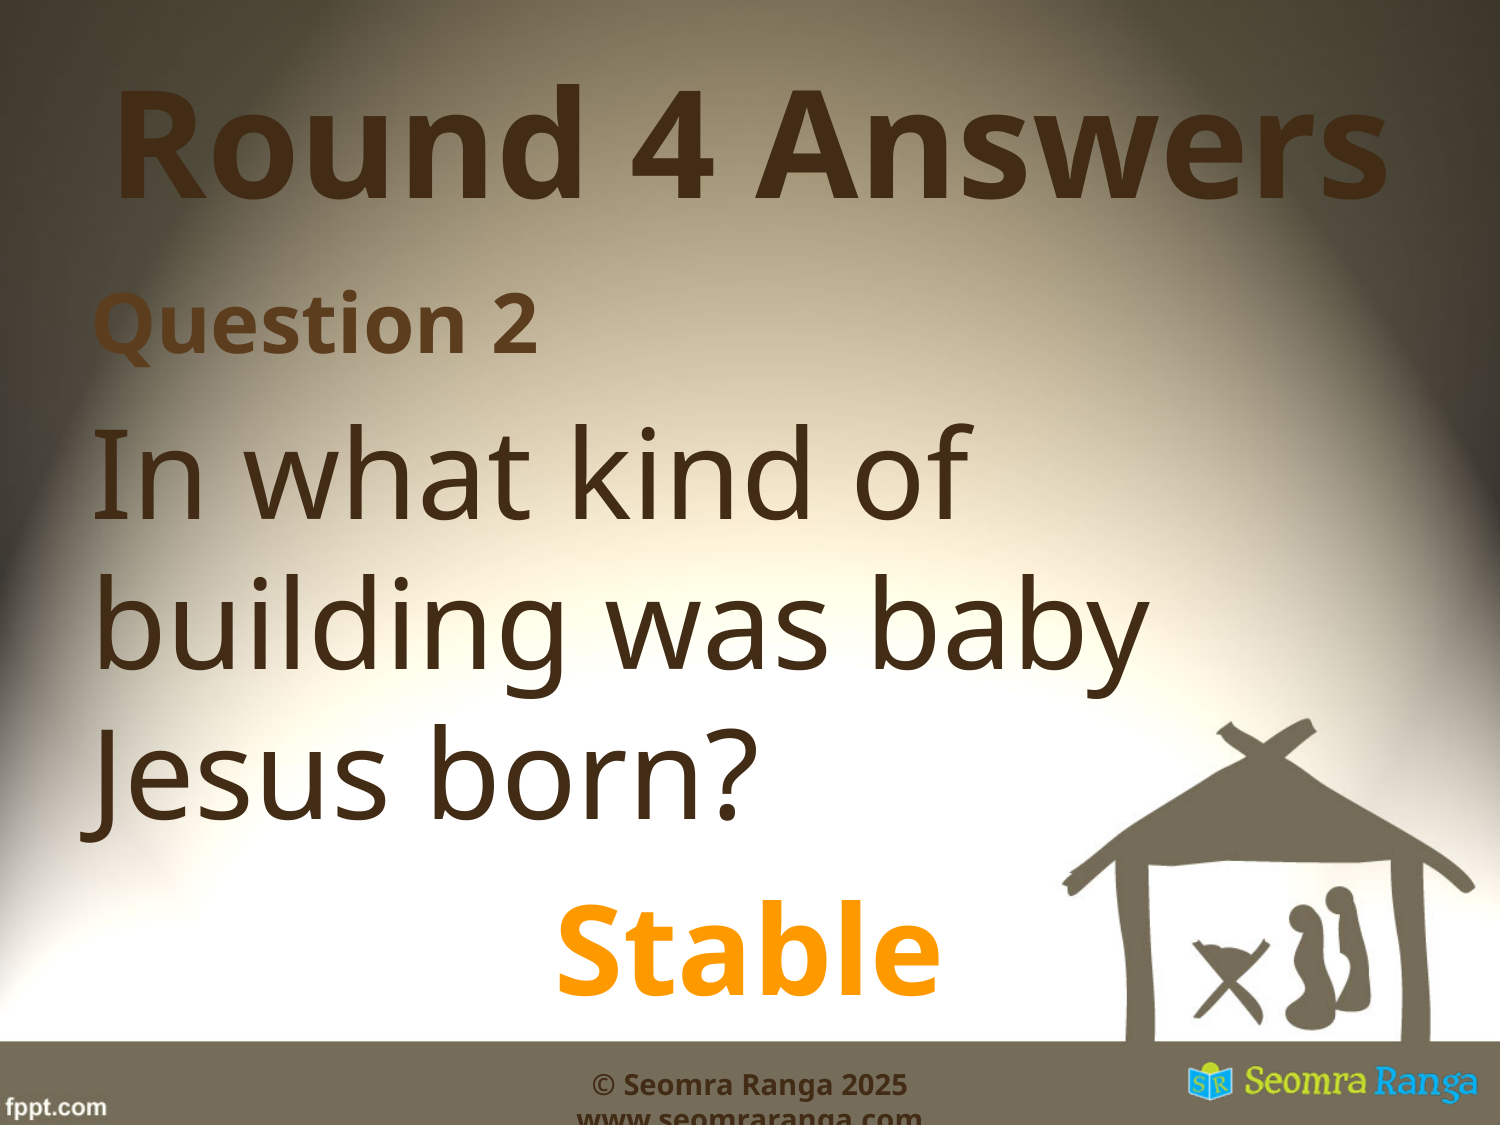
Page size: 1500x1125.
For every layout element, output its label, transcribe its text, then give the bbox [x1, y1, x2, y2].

list Question 2 In what kind of building was baby Jesus born? Stable [75, 262, 1425, 1005]
picture [0, 0, 1500, 1125]
title Round 4 Answers [75, 45, 1425, 233]
text_box © Seomra Ranga 2025 www.seomraranga.com [401, 1058, 1099, 1125]
